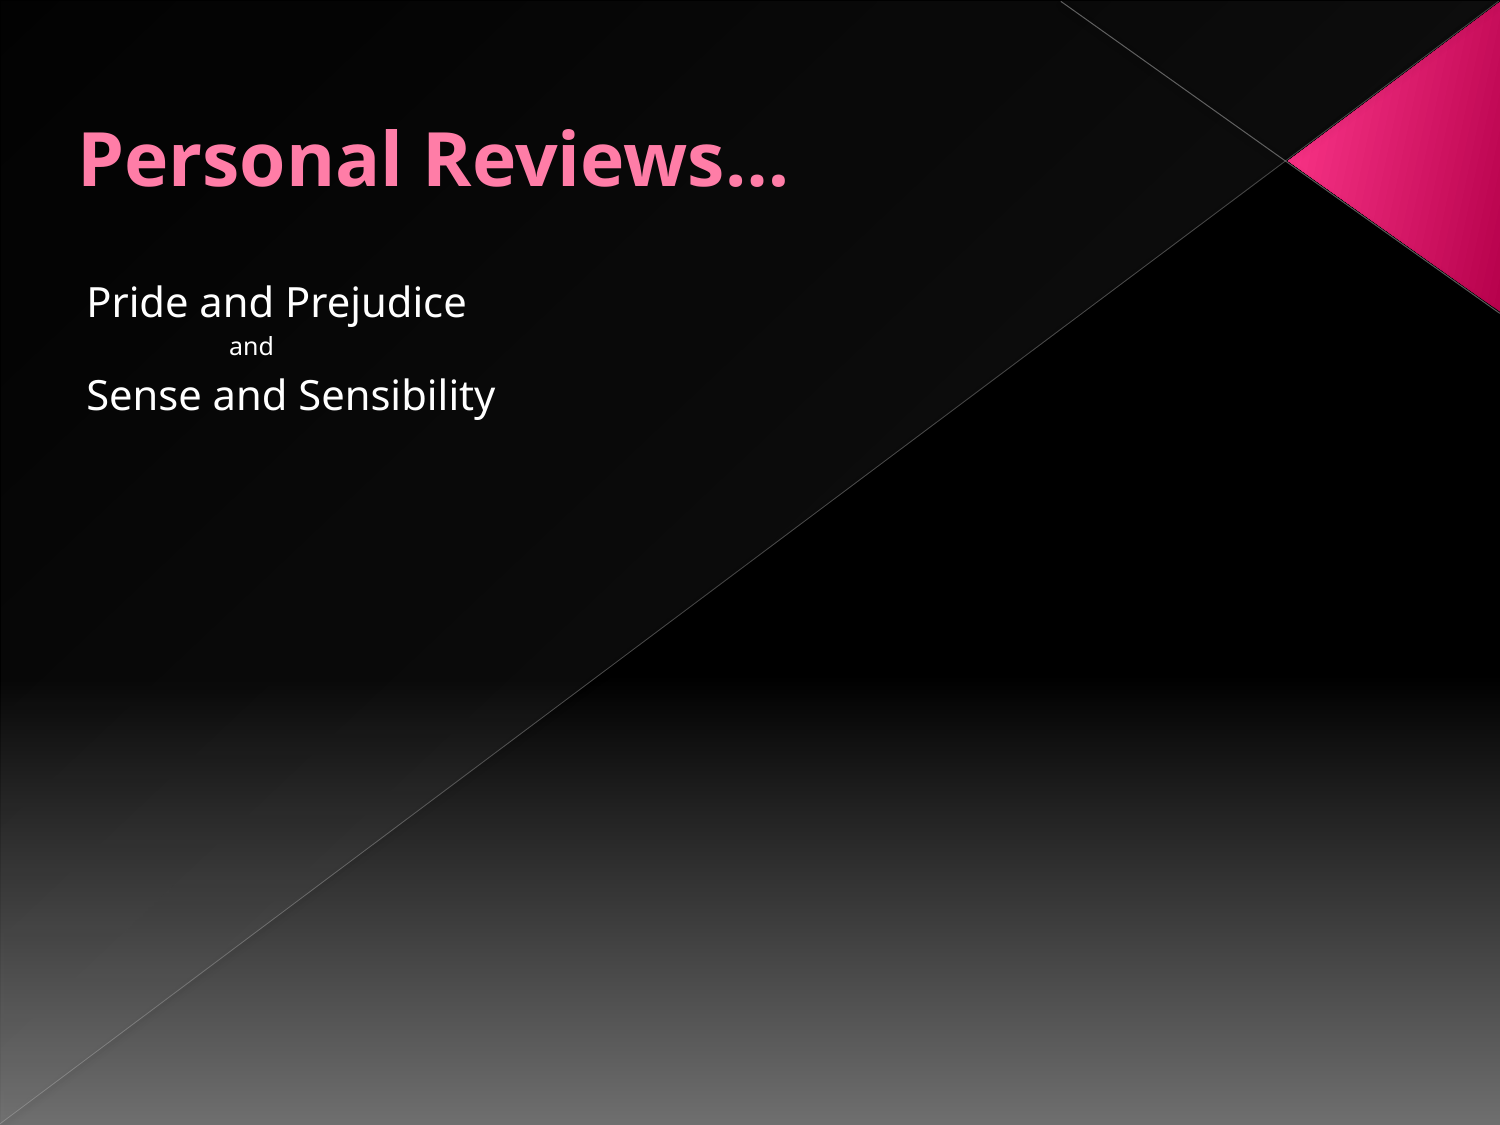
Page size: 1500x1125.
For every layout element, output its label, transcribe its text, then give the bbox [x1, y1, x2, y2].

list Pride and Prejudice and Sense and Sensibility [62, 267, 700, 643]
title Personal Reviews… [62, 44, 1250, 268]
